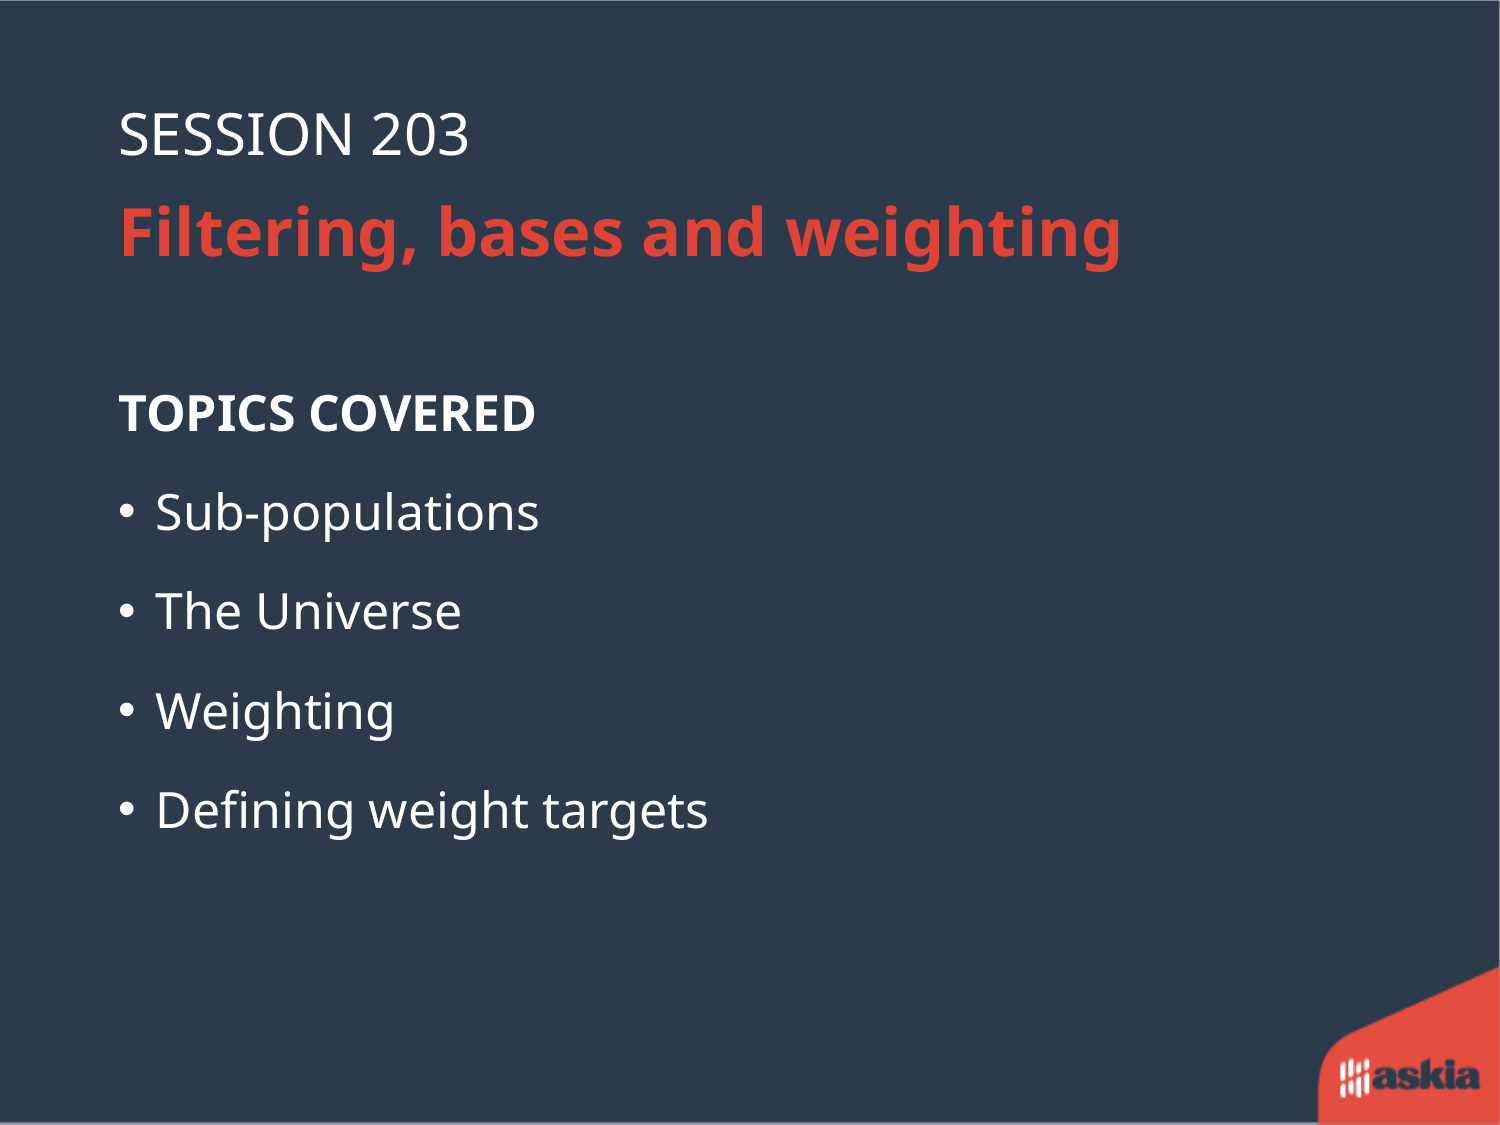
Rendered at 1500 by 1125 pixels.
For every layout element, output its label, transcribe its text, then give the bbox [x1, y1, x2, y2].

picture [0, 0, 1500, 1125]
list Filtering, bases and weighting [103, 174, 1397, 322]
list TOPICS COVERED Sub-populations The Universe Weighting Defining weight targets [103, 367, 1397, 1014]
title Session 203 [103, 88, 1397, 174]
